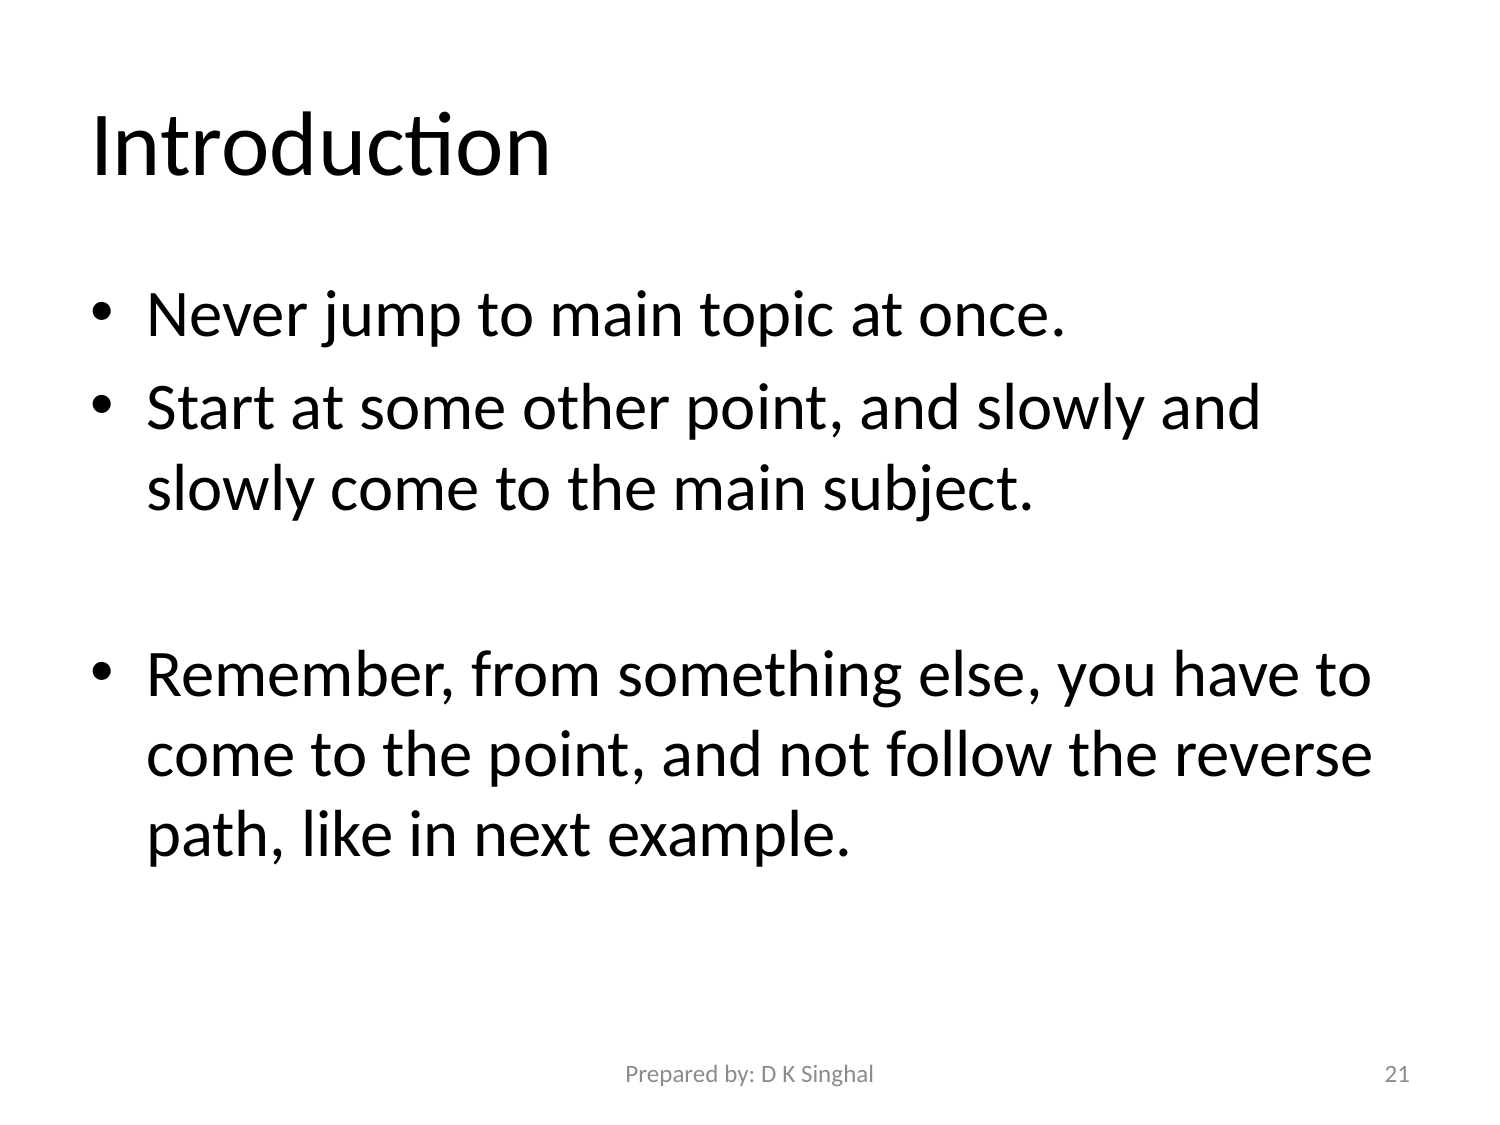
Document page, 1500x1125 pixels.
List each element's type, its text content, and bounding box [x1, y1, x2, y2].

list Never jump to main topic at once. Start at some other point, and slowly and slowly come to the main subject. Remember, from something else, you have to come to the point, and not follow the reverse path, like in next example. [75, 262, 1425, 1005]
slide_number 21 [1074, 1042, 1425, 1103]
footer Prepared by: D K Singhal [512, 1042, 988, 1103]
title Introduction [75, 45, 1425, 233]
